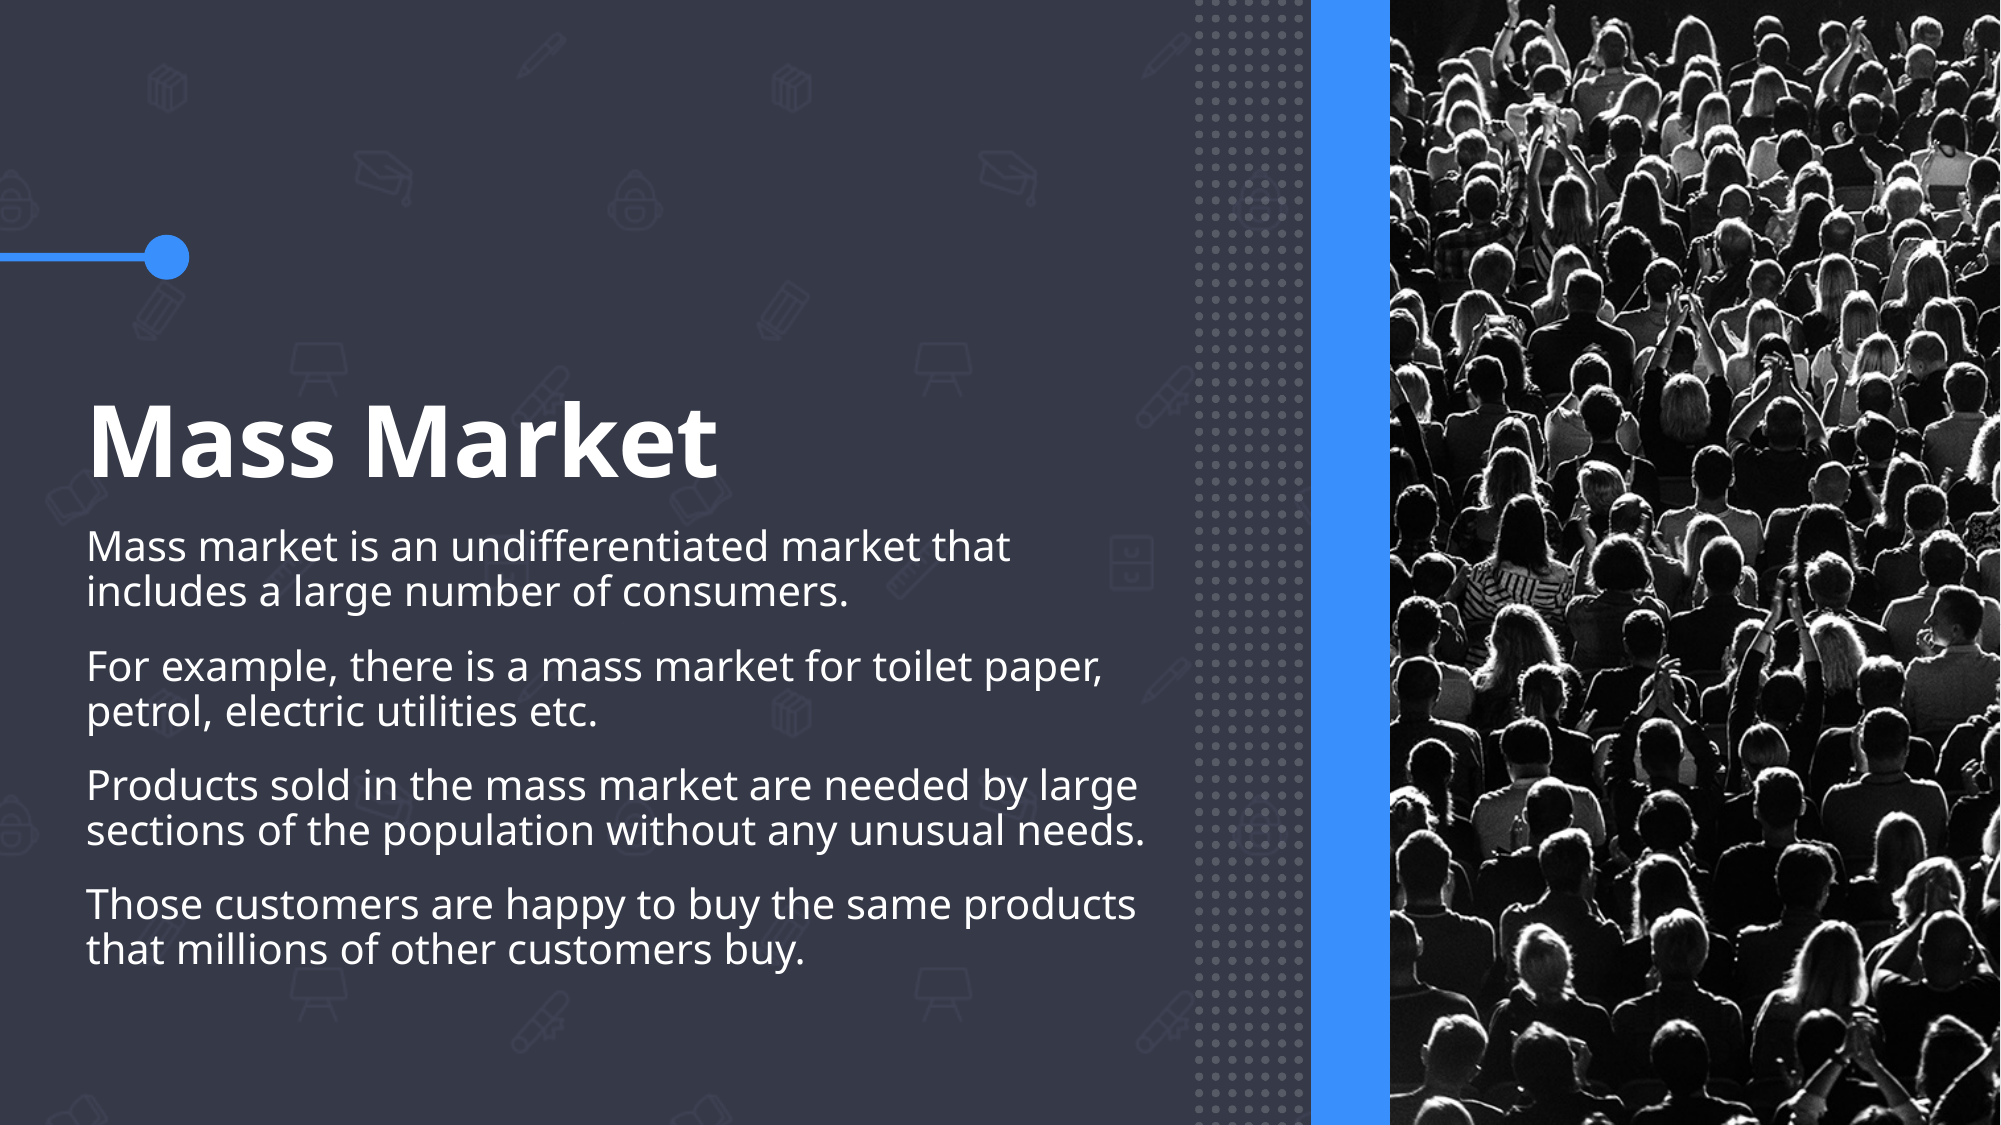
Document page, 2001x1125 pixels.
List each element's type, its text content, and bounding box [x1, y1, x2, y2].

picture [0, 0, 1311, 1125]
title Mass Market [70, 279, 1183, 505]
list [1390, 0, 2000, 1125]
list Mass market is an undifferentiated market that includes a large number of consumers. For example, there is a mass market for toilet paper, petrol, electric utilities etc. Products sold in the mass market are needed by large sections of the population without any unusual needs. Those customers are happy to buy the same products that millions of other customers buy. [70, 518, 1183, 1090]
